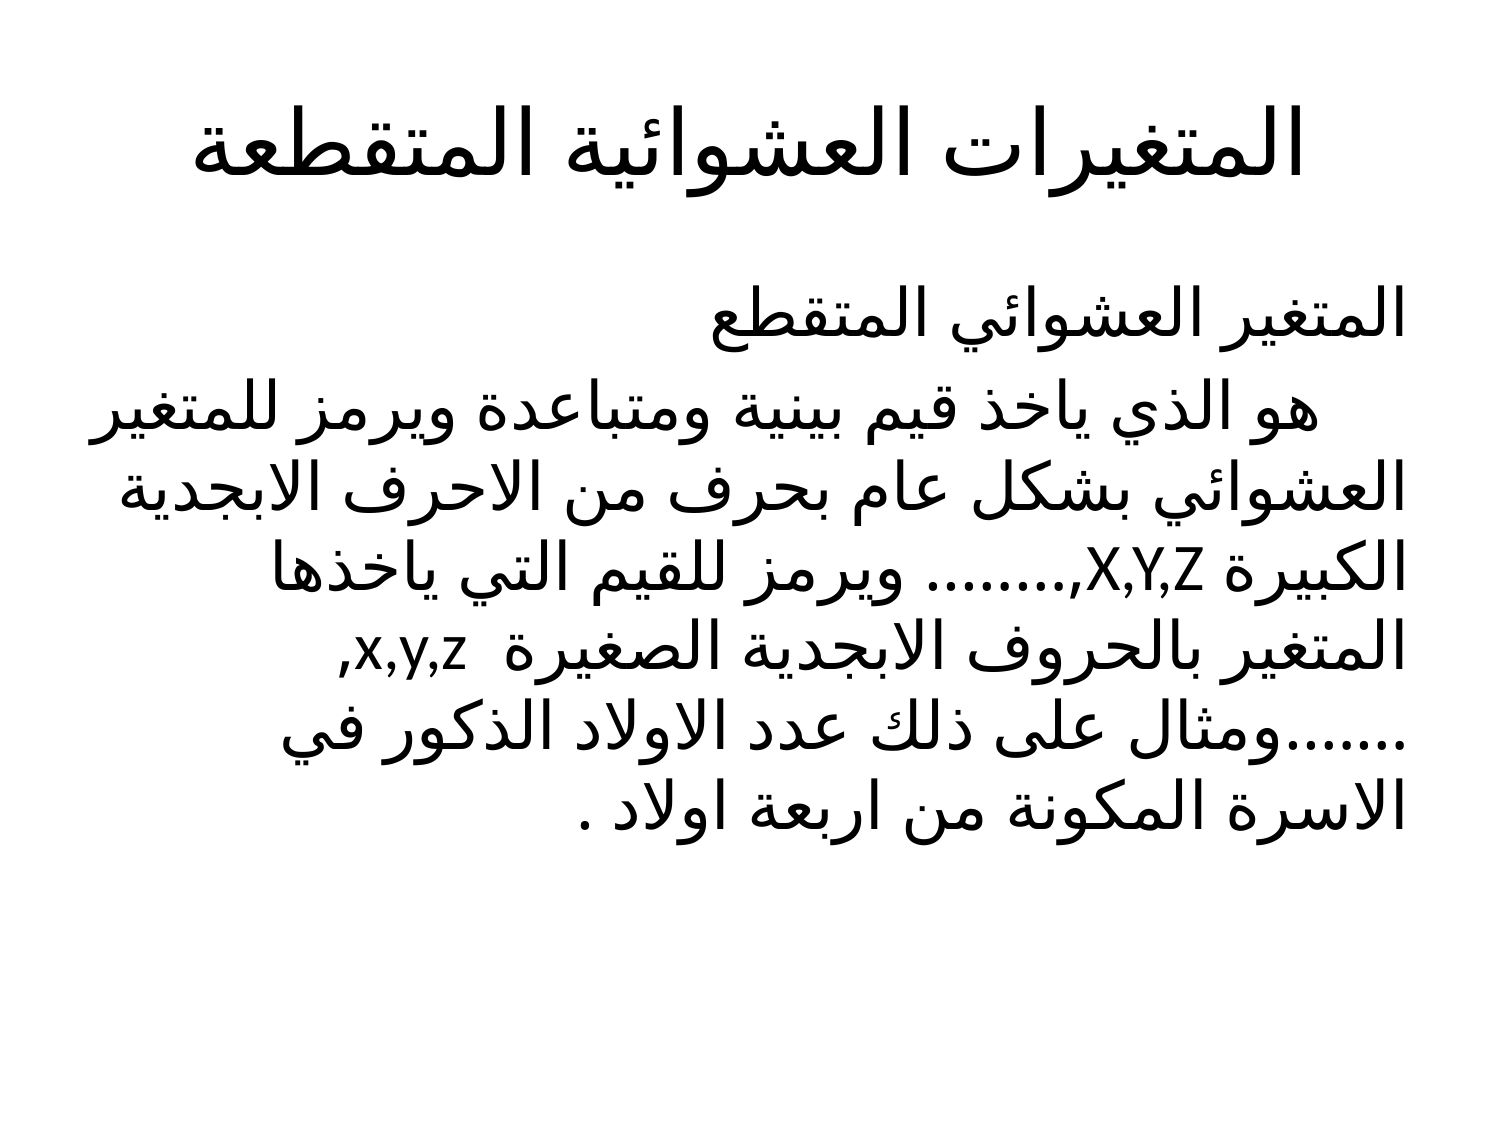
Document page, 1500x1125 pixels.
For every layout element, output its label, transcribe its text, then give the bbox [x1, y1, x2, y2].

list المتغير العشوائي المتقطع هو الذي ياخذ قيم بينية ومتباعدة ويرمز للمتغير العشوائي بشكل عام بحرف من الاحرف الابجدية الكبيرة X,Y,Z,…….. ويرمز للقيم التي ياخذها المتغير بالحروف الابجدية الصغيرة x,y,z,…….ومثال على ذلك عدد الاولاد الذكور في الاسرة المكونة من اربعة اولاد . [75, 262, 1425, 1005]
title المتغيرات العشوائية المتقطعة [75, 45, 1425, 233]
